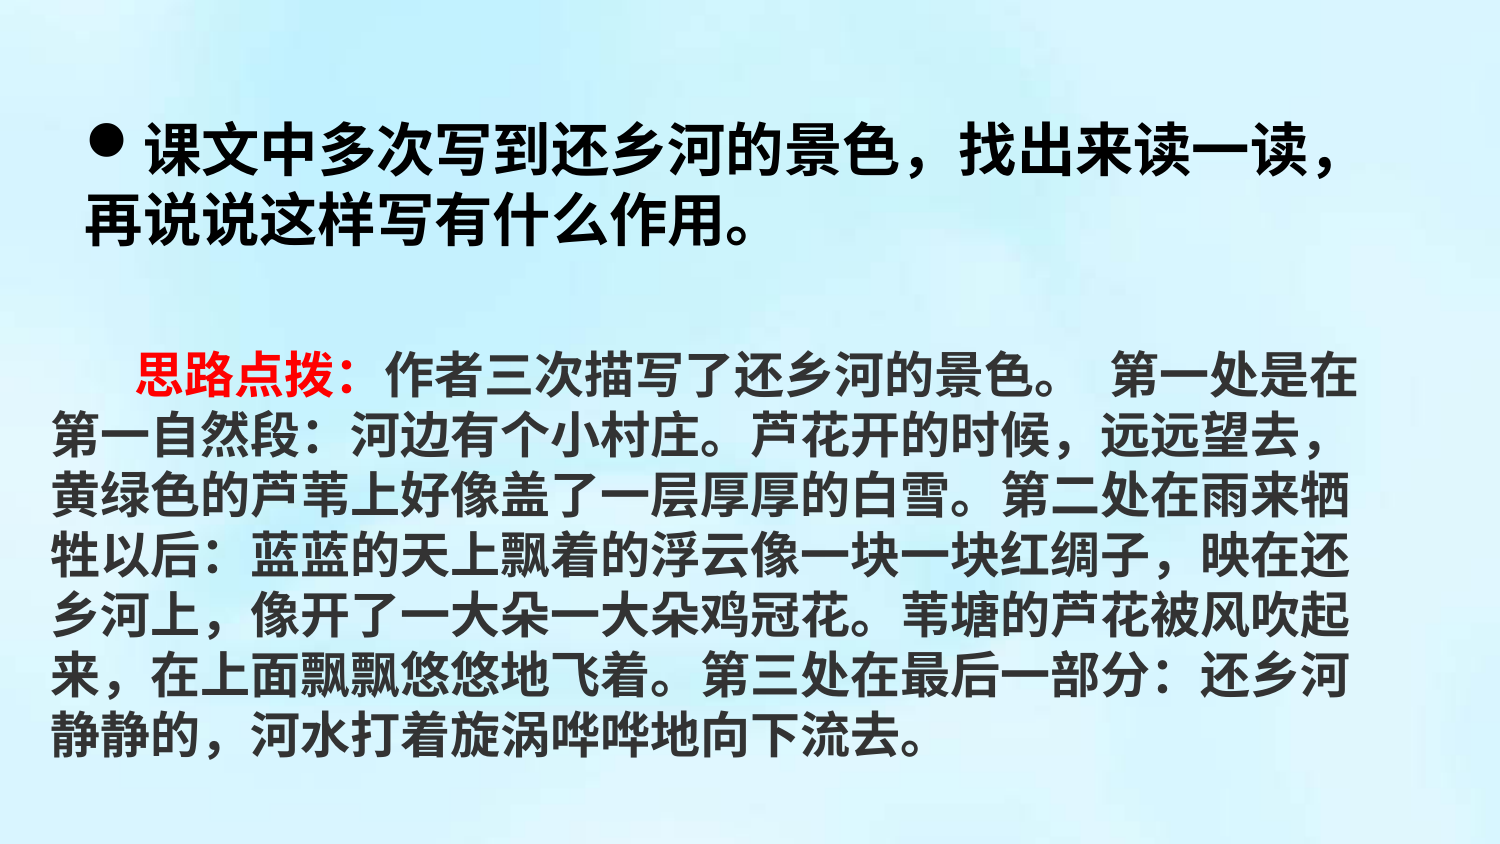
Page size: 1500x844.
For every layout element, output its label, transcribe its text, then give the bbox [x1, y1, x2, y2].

text_box 课文中多次写到还乡河的景色，找出来读一读，再说说这样写有什么作用。 [70, 105, 1376, 261]
text_box 思路点拨：作者三次描写了还乡河的景色。 第一处是在第一自然段：河边有个小村庄。芦花开的时候，远远望去，黄绿色的芦苇上好像盖了一层厚厚的白雪。第二处在雨来牺牲以后：蓝蓝的天上飘着的浮云像一块一块红绸子，映在还乡河上，像开了一大朵一大朵鸡冠花。苇塘的芦花被风吹起来，在上面飘飘悠悠地飞着。第三处在最后一部分：还乡河静静的，河水打着旋涡哗哗地向下流去。 [35, 335, 1395, 771]
picture [0, 0, 1500, 844]
